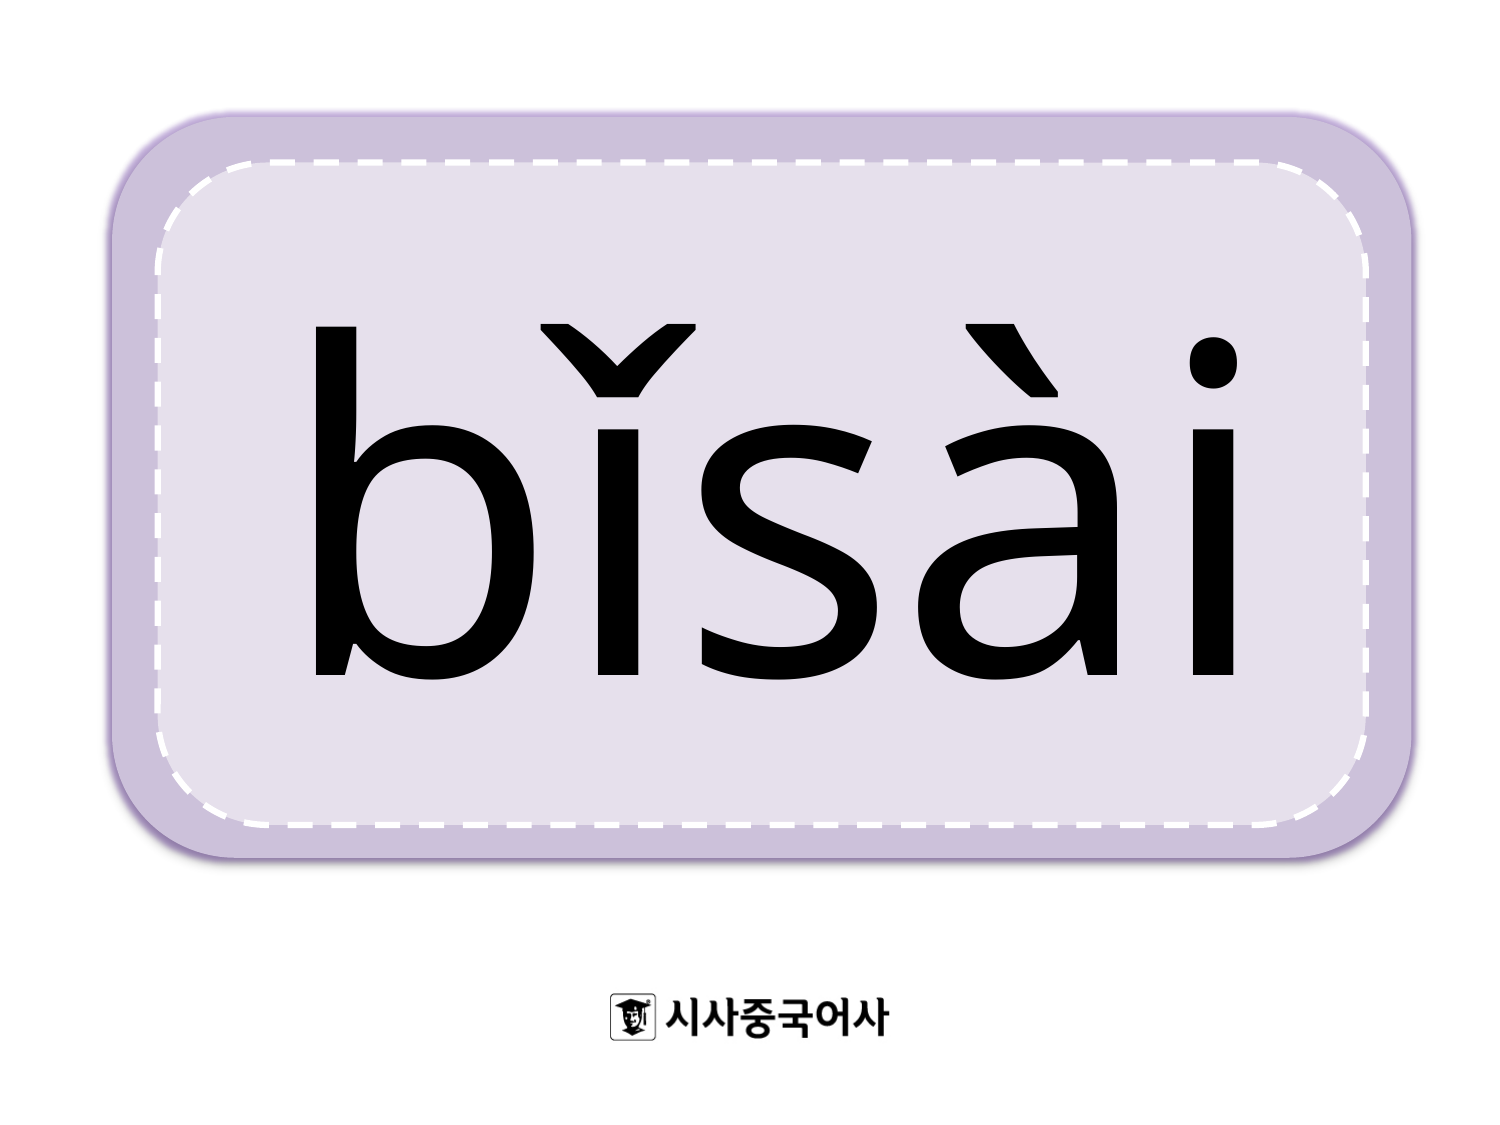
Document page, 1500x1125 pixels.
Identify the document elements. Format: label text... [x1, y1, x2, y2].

text_box bǐsài [171, 160, 1380, 824]
picture [602, 987, 898, 1047]
